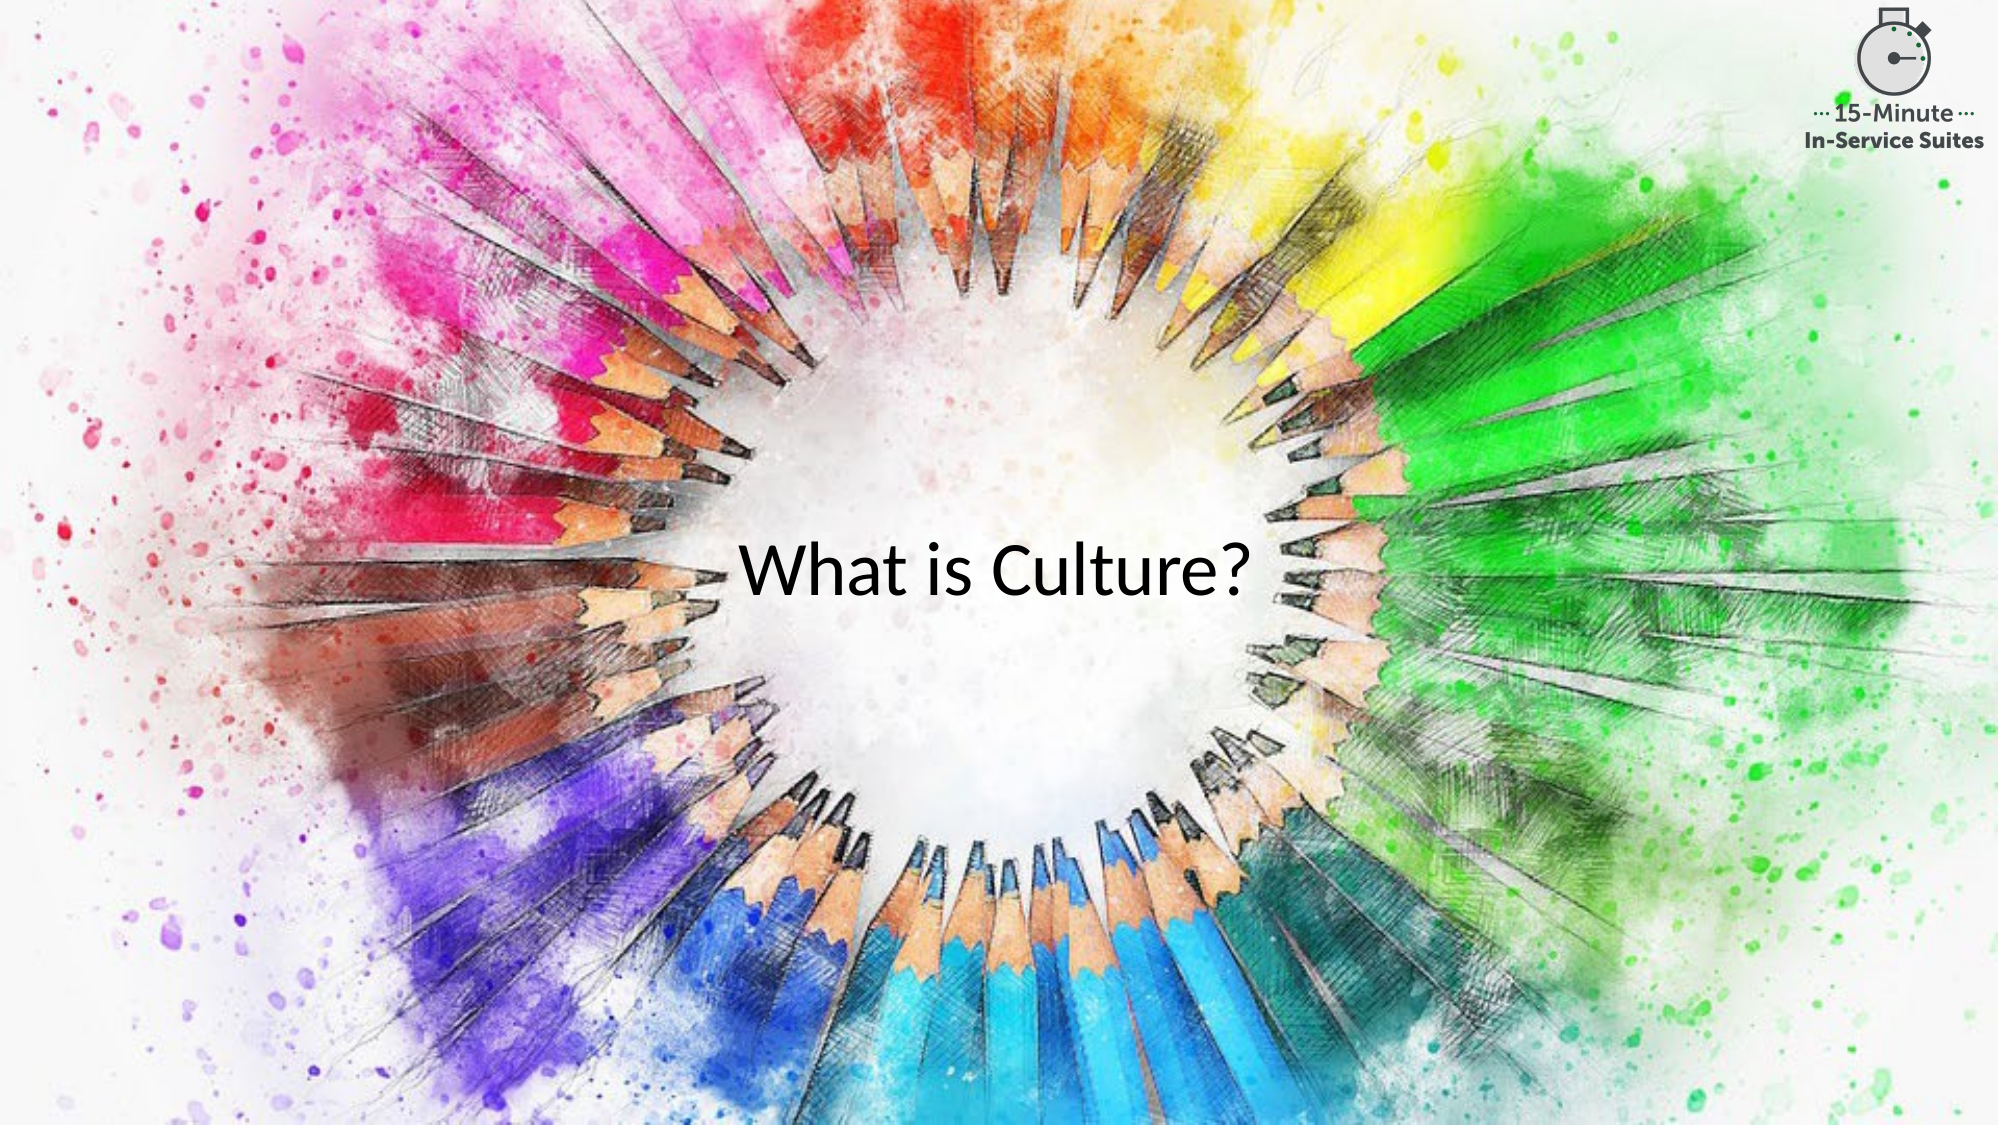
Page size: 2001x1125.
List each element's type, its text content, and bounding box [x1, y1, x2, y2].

text_box [0, 0, 1998, 1125]
text_box [1790, 0, 1998, 161]
title What is Culture? [736, 516, 1260, 707]
